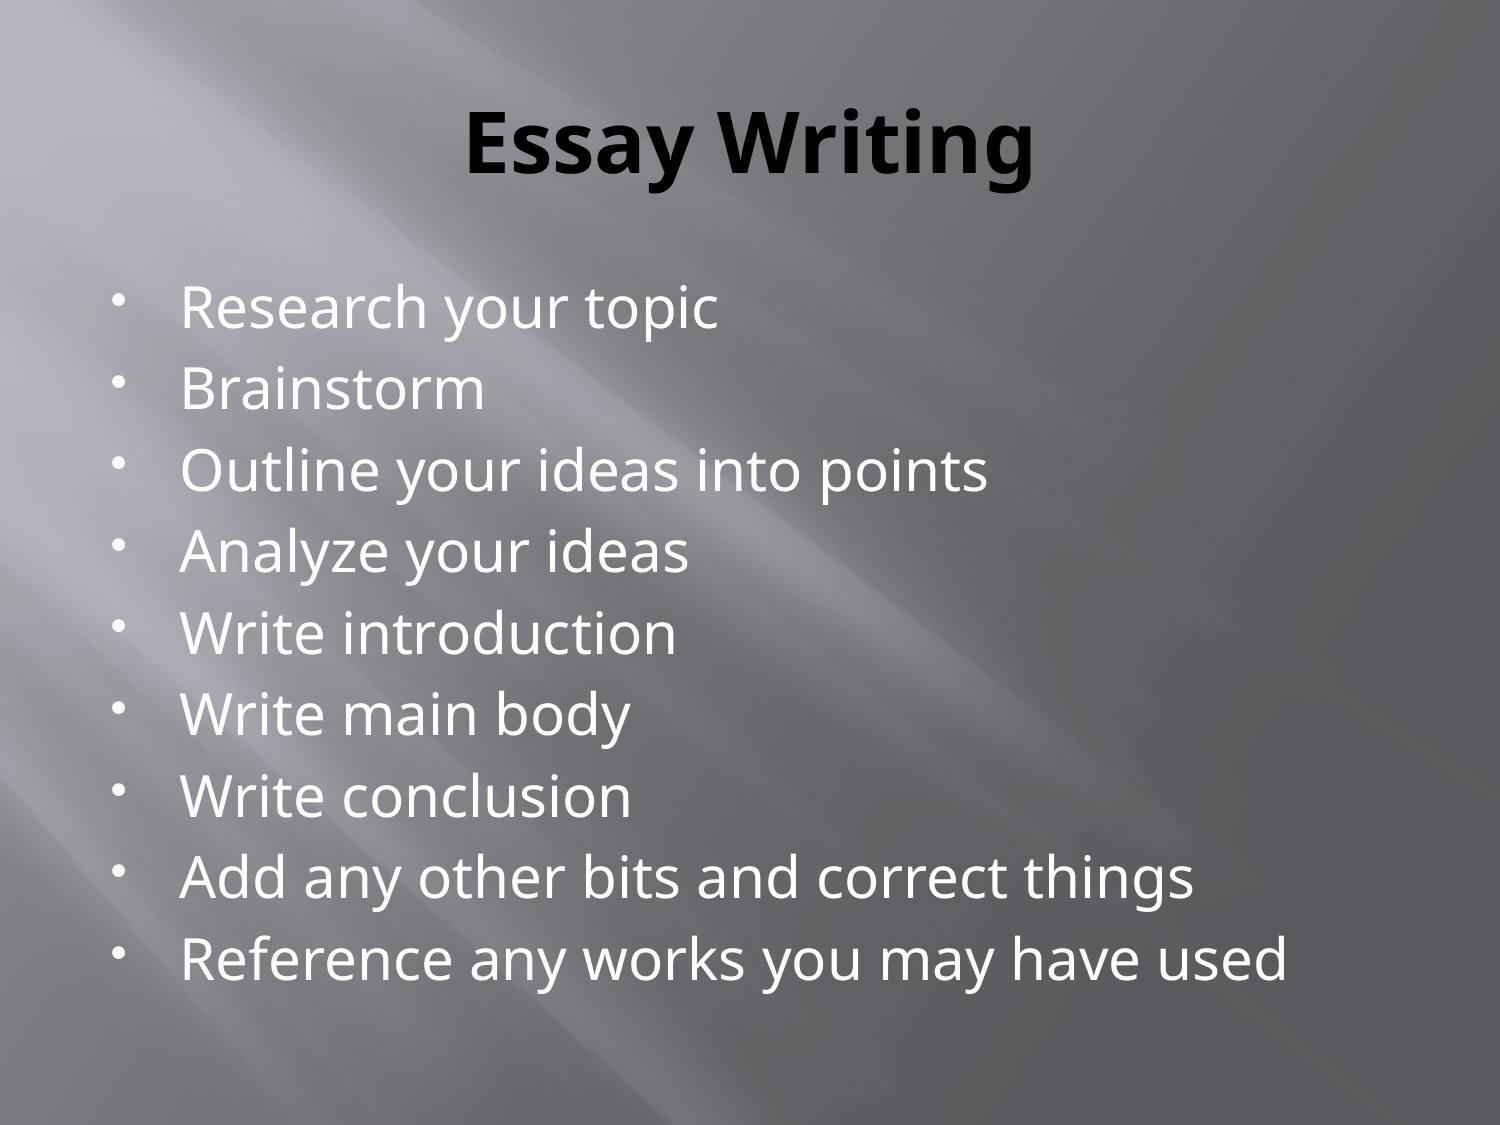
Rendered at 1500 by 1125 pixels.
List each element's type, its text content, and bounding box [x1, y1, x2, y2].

title Essay Writing [75, 45, 1425, 233]
list Research your topic Brainstorm Outline your ideas into points Analyze your ideas Write introduction Write main body Write conclusion Add any other bits and correct things Reference any works you may have used [75, 262, 1425, 1035]
